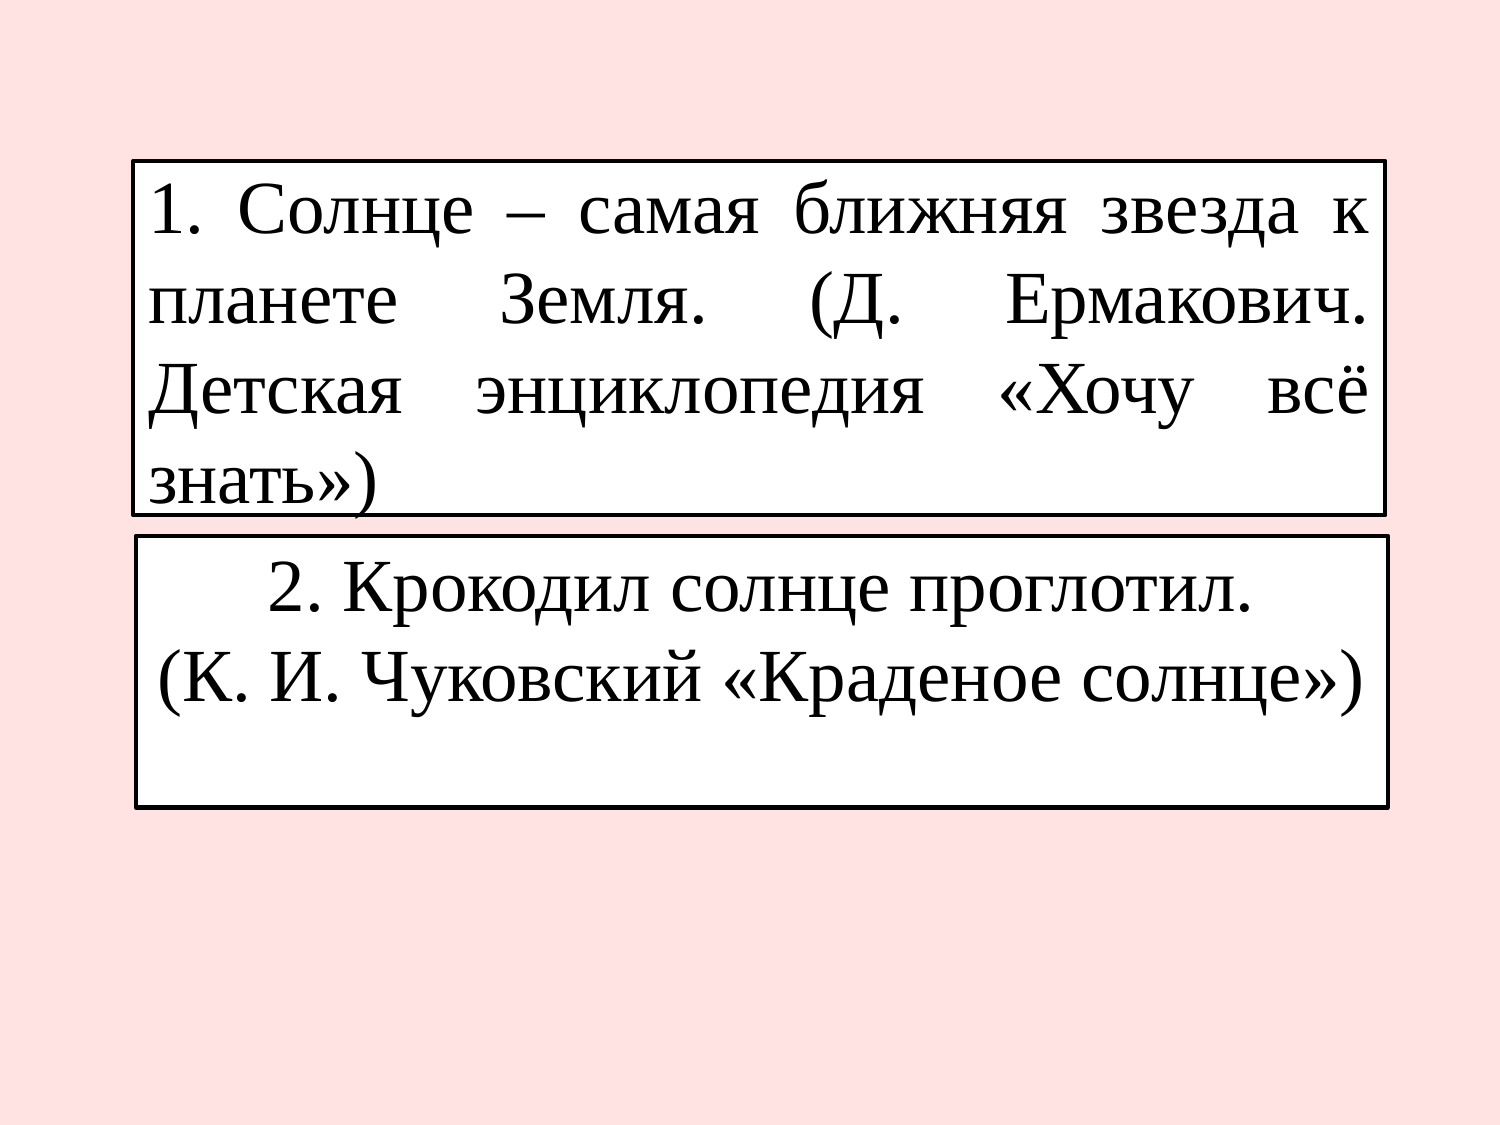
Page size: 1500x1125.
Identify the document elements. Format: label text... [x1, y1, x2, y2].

text_box 1. Солнце – самая ближняя звезда к планете Земля. (Д. Ермакович. Детская энциклопедия «Хочу всё знать») [131, 159, 1387, 517]
text_box 2. Крокодил солнце проглотил. (К. И. Чуковский «Краденое солнце») [134, 534, 1390, 810]
